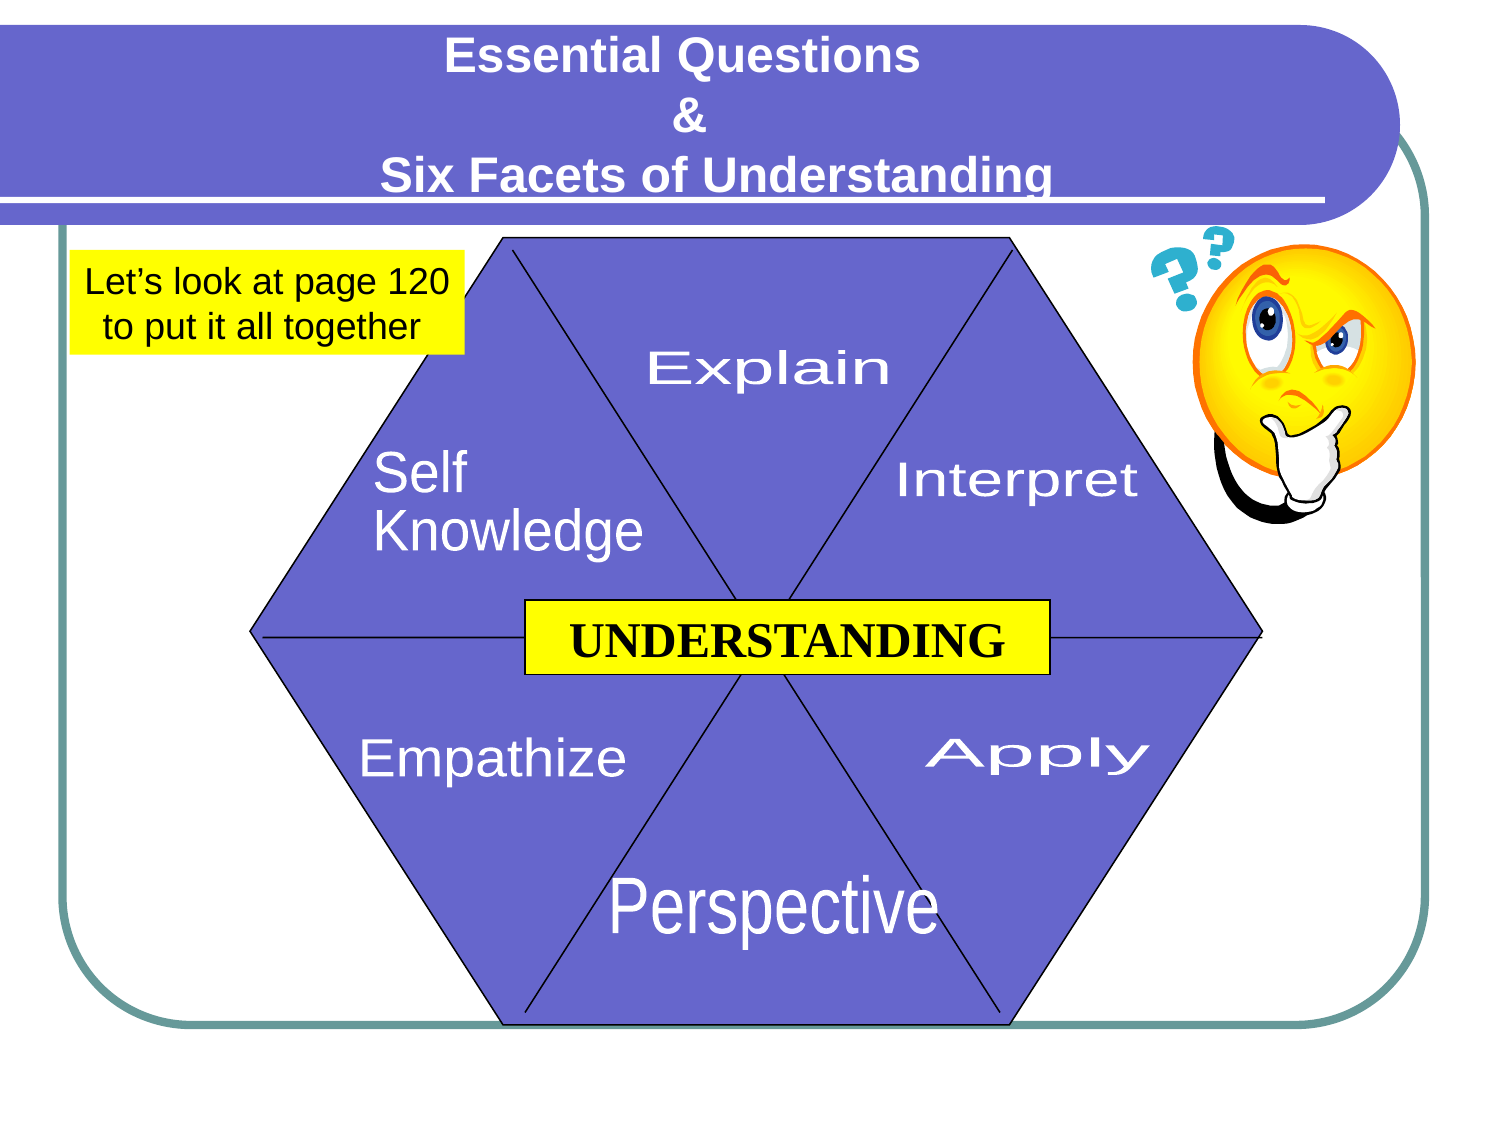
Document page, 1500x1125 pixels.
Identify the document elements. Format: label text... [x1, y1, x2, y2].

title Essential Questions & Six Facets of Understanding [31, 37, 1348, 188]
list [1149, 224, 1417, 526]
text_box [249, 237, 1263, 1025]
text_box UNDERSTANDING [524, 599, 1050, 675]
text_box Let’s look at page 120 to put it all together [69, 249, 465, 355]
